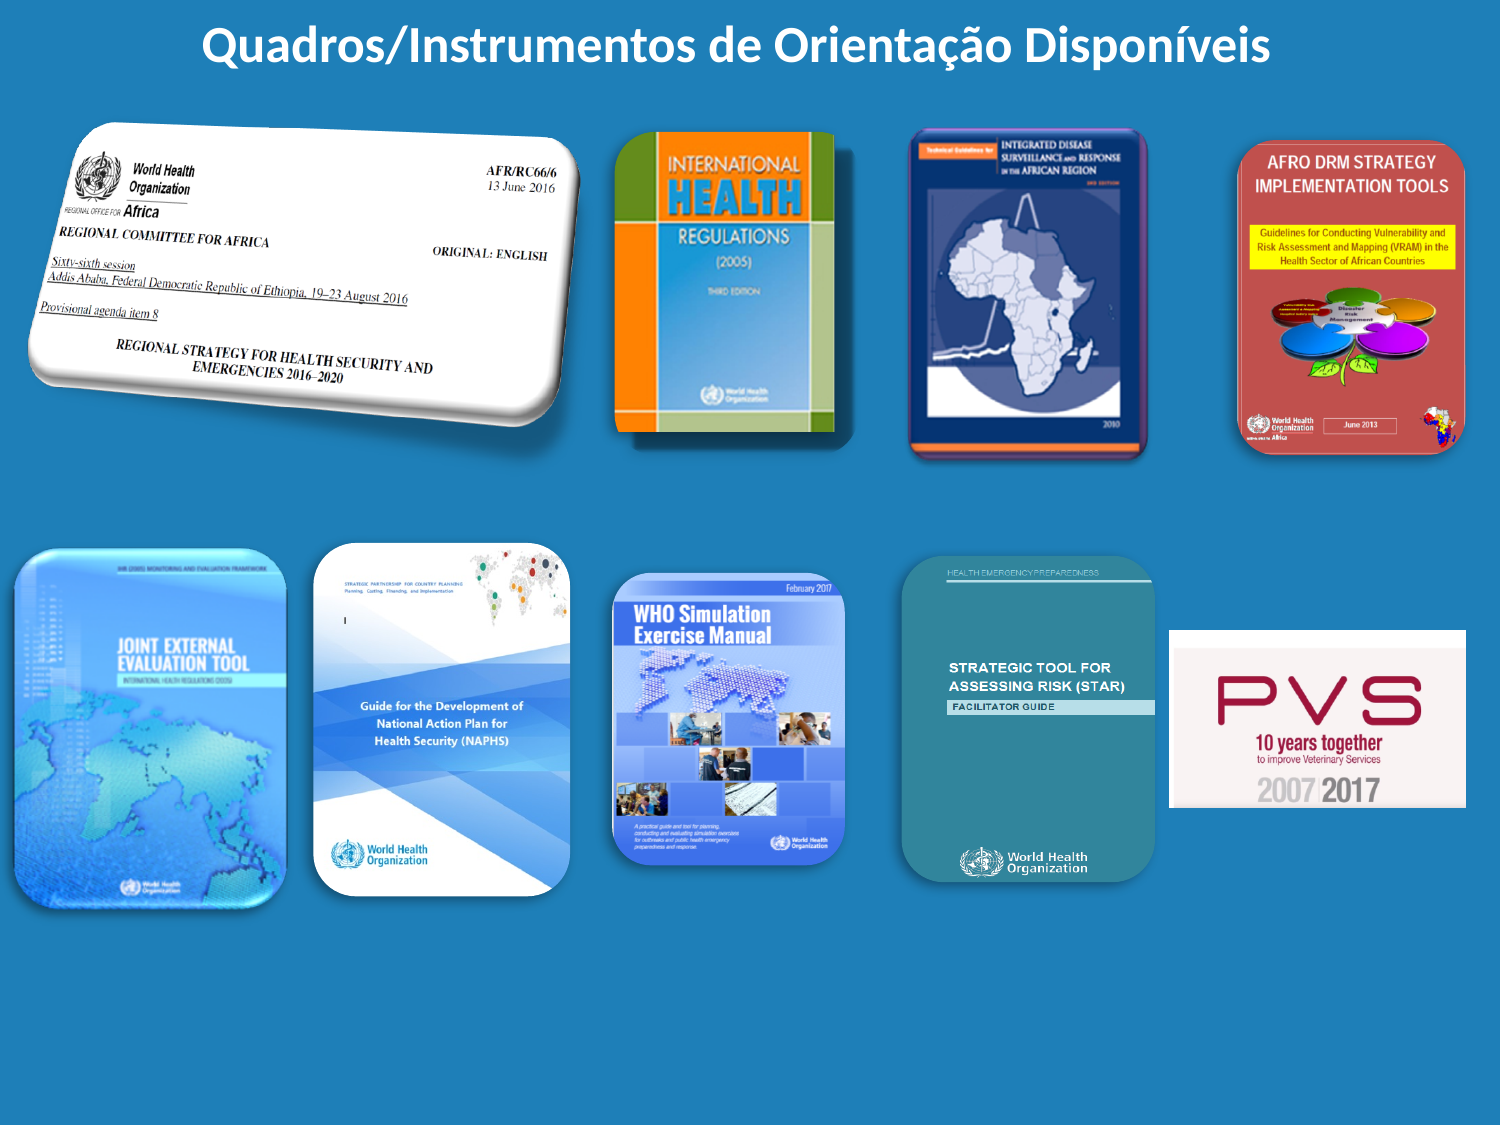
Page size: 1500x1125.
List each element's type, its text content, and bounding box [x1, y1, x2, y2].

text_box Quadros/Instrumentos de Orientação Disponíveis [18, 3, 1455, 98]
picture [0, 536, 299, 931]
picture [313, 542, 571, 897]
picture [1168, 630, 1466, 808]
picture [611, 572, 845, 866]
picture [899, 122, 1156, 473]
picture [1236, 139, 1466, 456]
picture [0, 107, 613, 488]
picture [901, 555, 1156, 883]
picture [614, 131, 859, 456]
